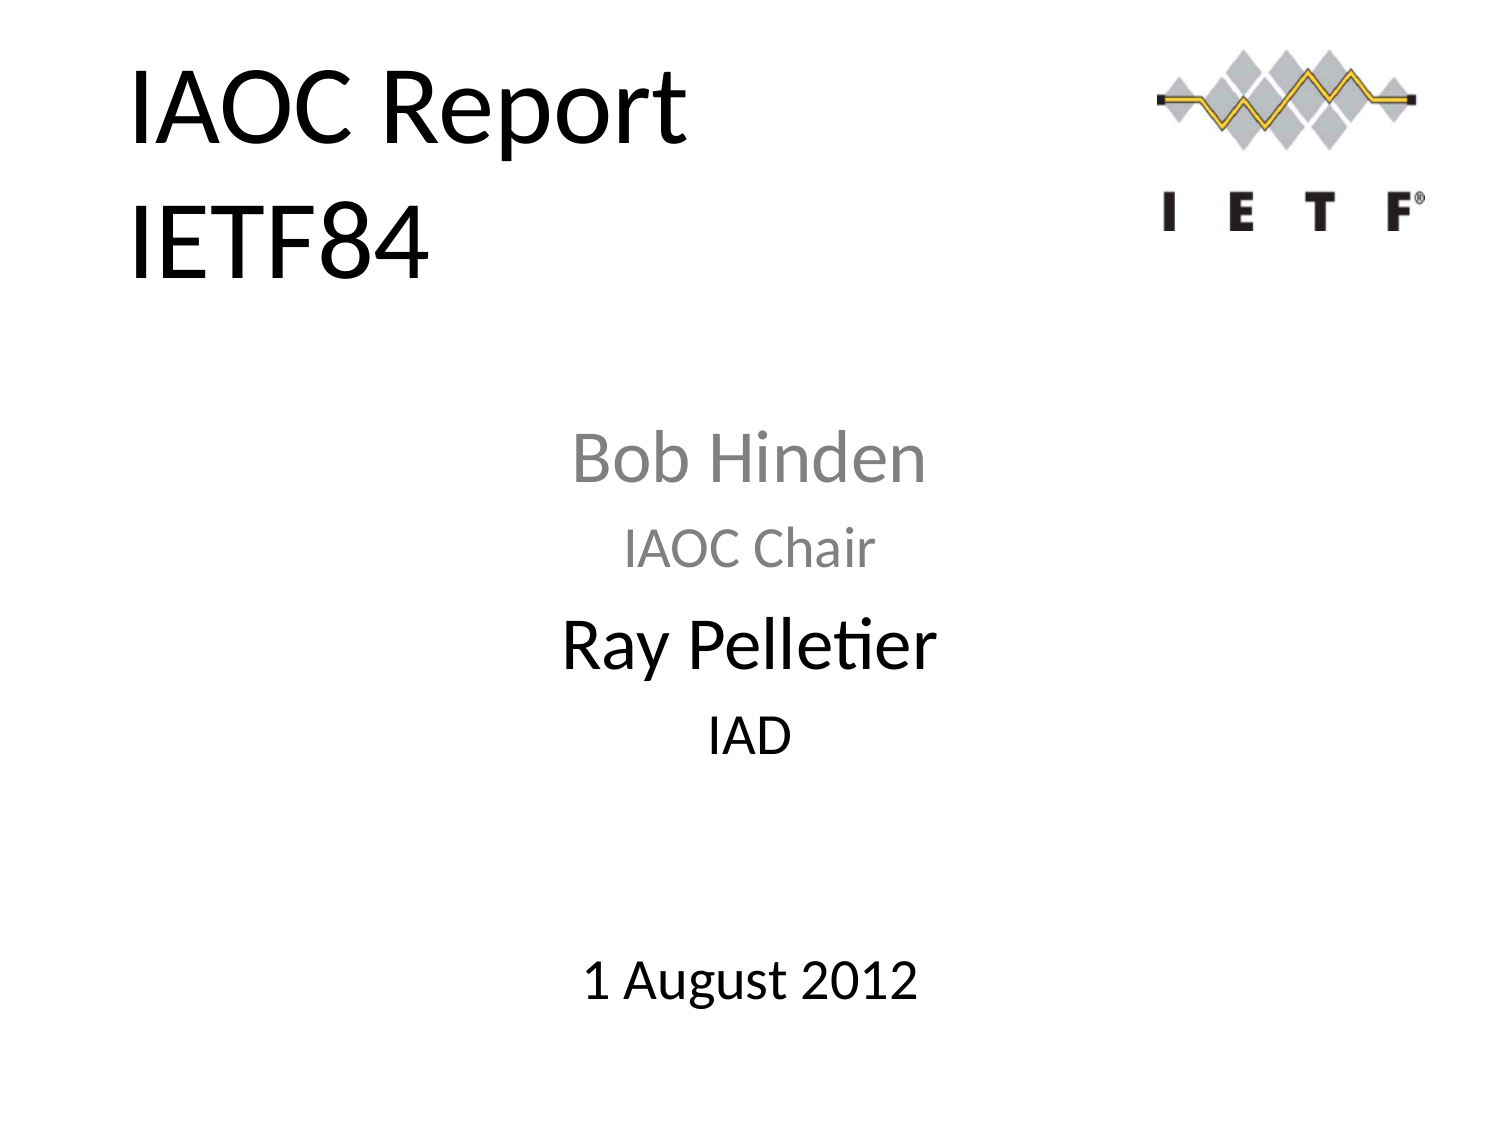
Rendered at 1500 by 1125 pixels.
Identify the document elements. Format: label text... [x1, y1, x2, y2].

title IAOC Report IETF84 [112, 99, 1388, 342]
subtitle Bob Hinden IAOC Chair Ray Pelletier IAD 1 August 2012 [225, 399, 1275, 938]
picture [1157, 49, 1425, 231]
